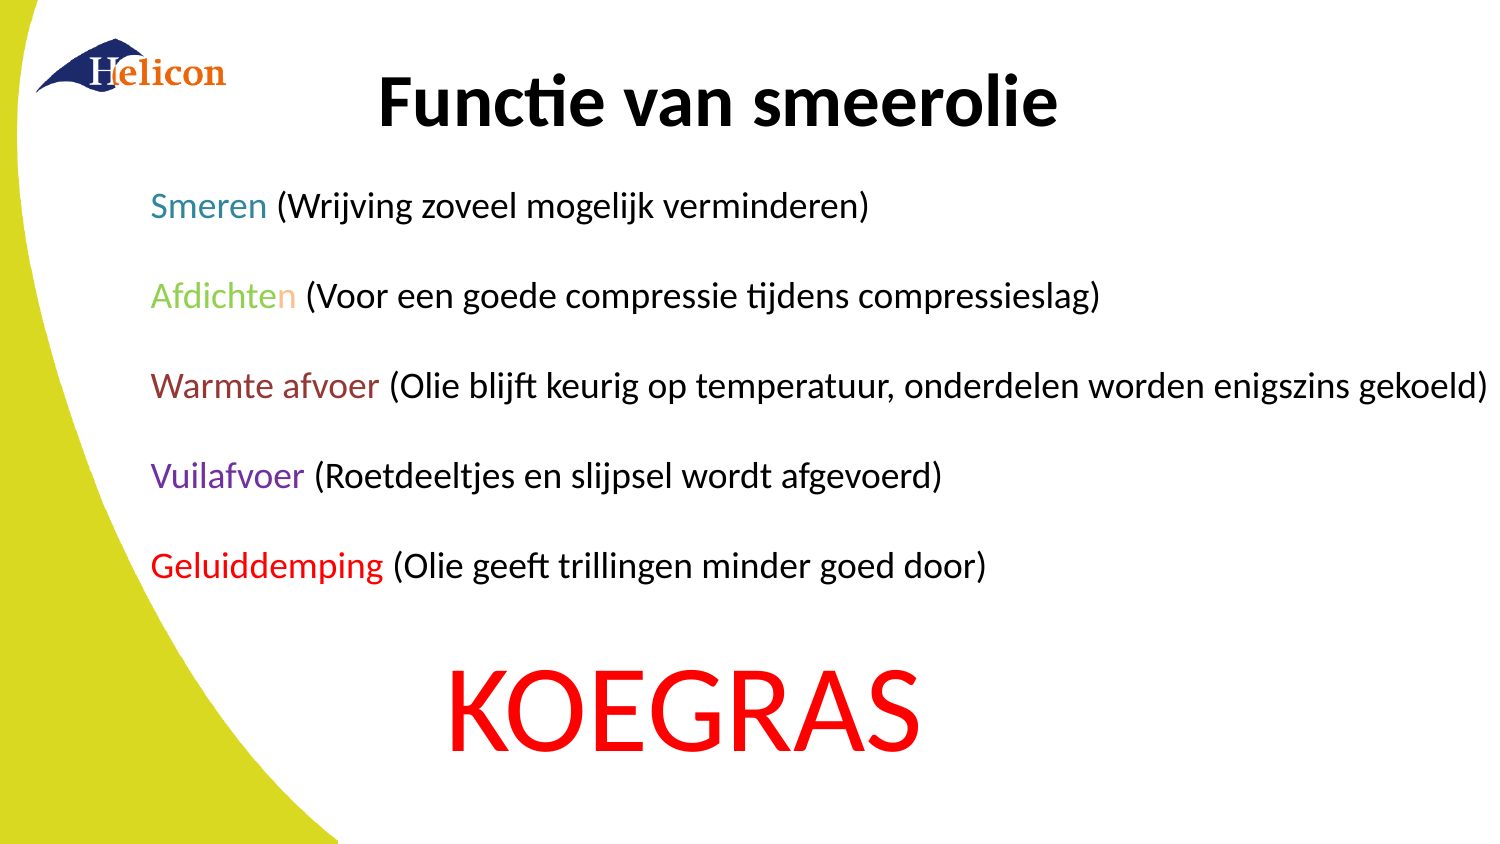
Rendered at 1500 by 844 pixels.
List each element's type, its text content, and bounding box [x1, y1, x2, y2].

text_box KOEGRAS [430, 619, 1294, 784]
text_box Smeren (Wrijving zoveel mogelijk verminderen) Afdichten (Voor een goede compressie tijdens compressieslag) Warmte afvoer (Olie blijft keurig op temperatuur, onderdelen worden enigszins gekoeld) Vuilafvoer (Roetdeeltjes en slijpsel wordt afgevoerd) Geluiddemping (Olie geeft trillingen minder goed door) [135, 173, 1500, 594]
picture [0, 0, 1500, 844]
text_box Functie van smeerolie [363, 43, 1075, 149]
